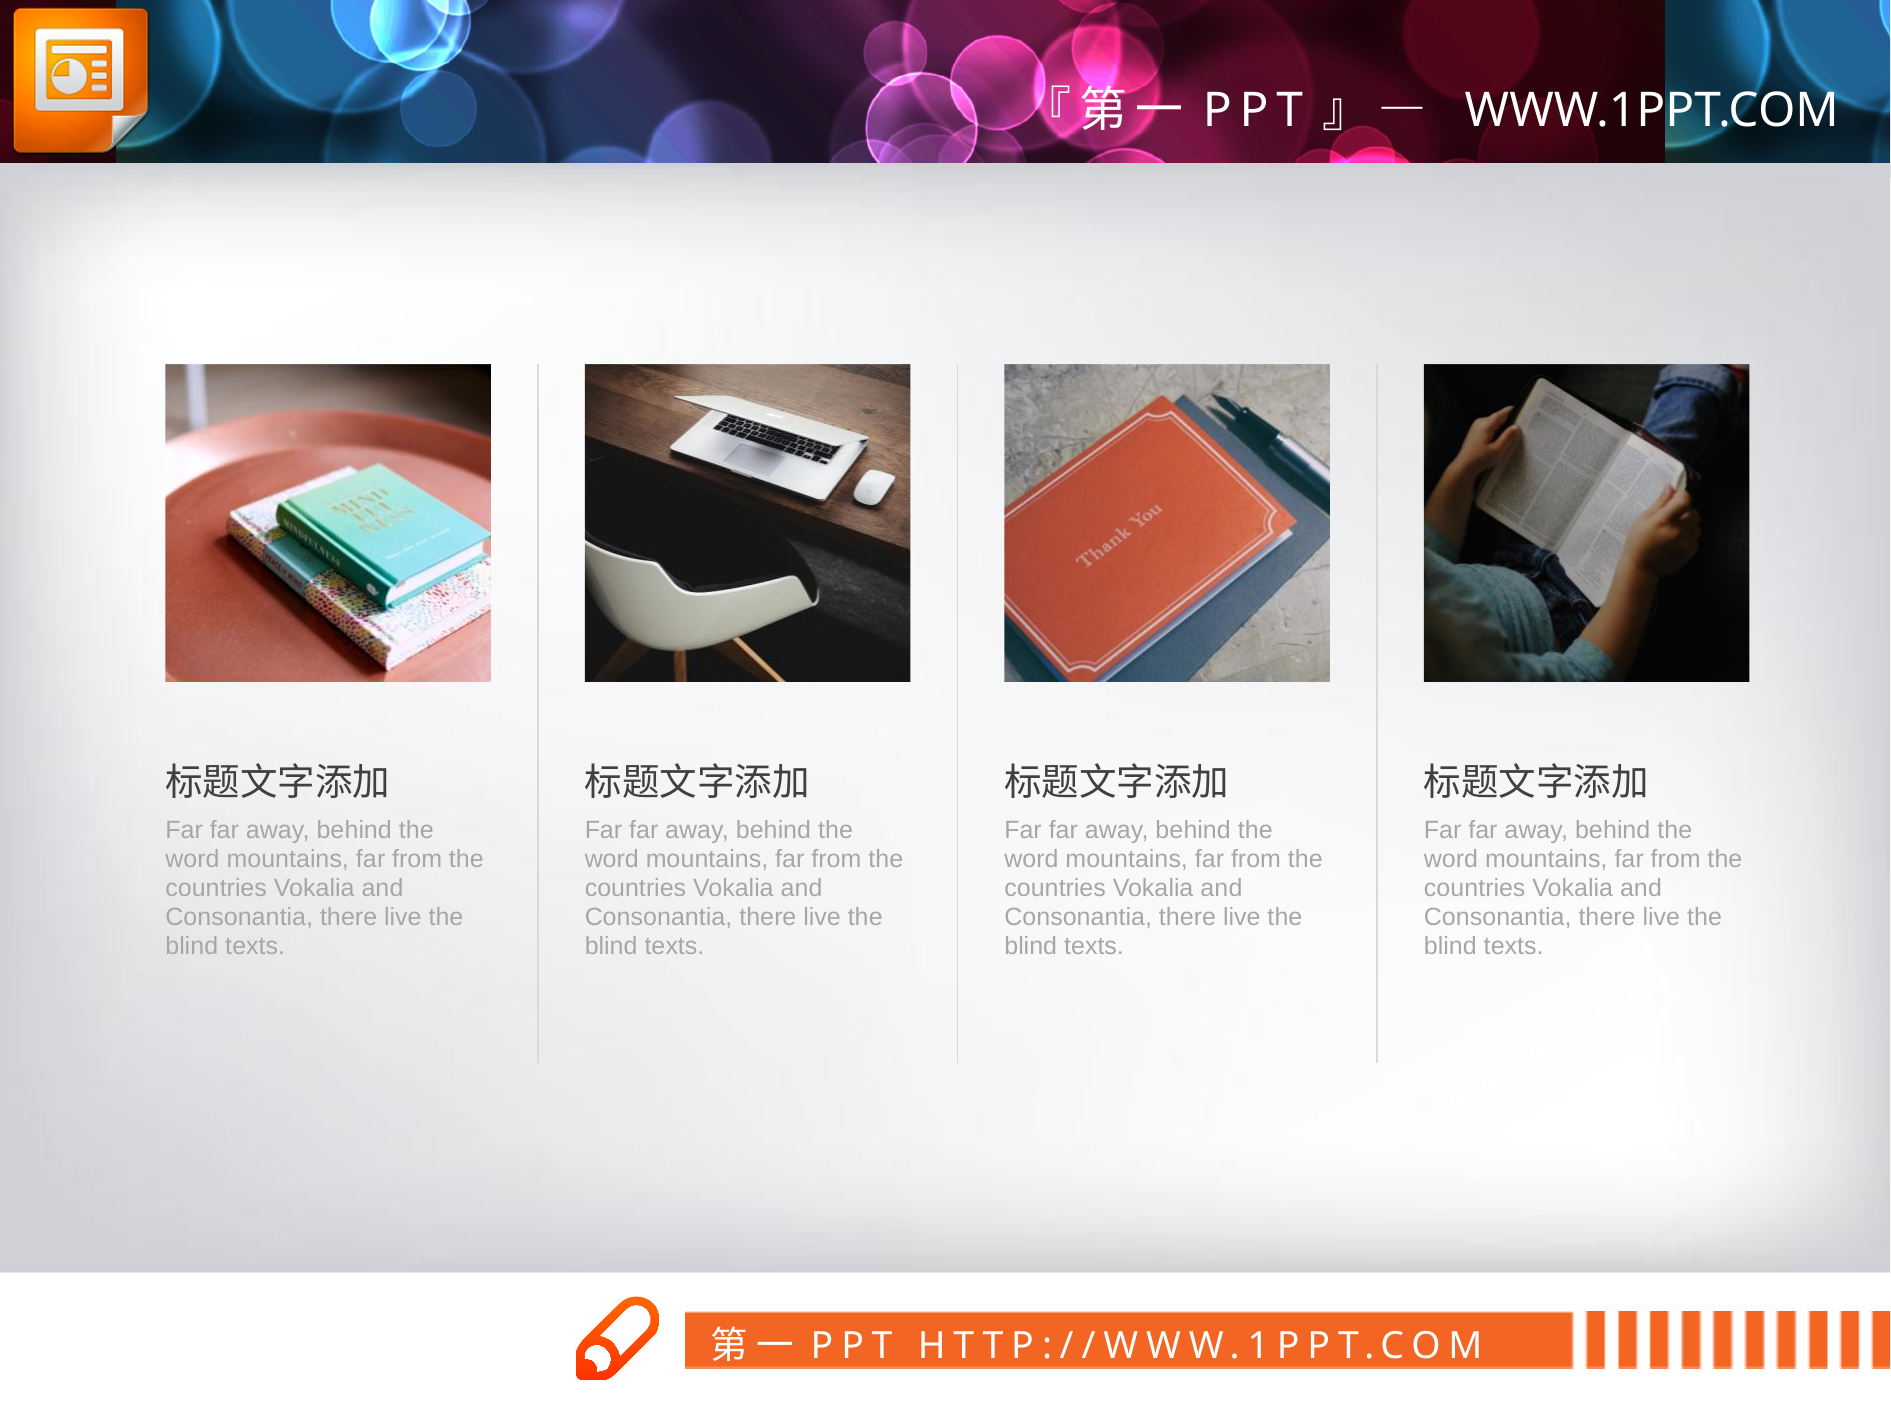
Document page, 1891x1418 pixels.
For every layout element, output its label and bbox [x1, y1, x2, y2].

text_box [1004, 758, 1331, 962]
text_box [165, 758, 492, 962]
text_box [584, 758, 911, 962]
picture [685, 1311, 1891, 1369]
picture [0, 0, 1891, 1275]
text_box [1423, 758, 1750, 962]
